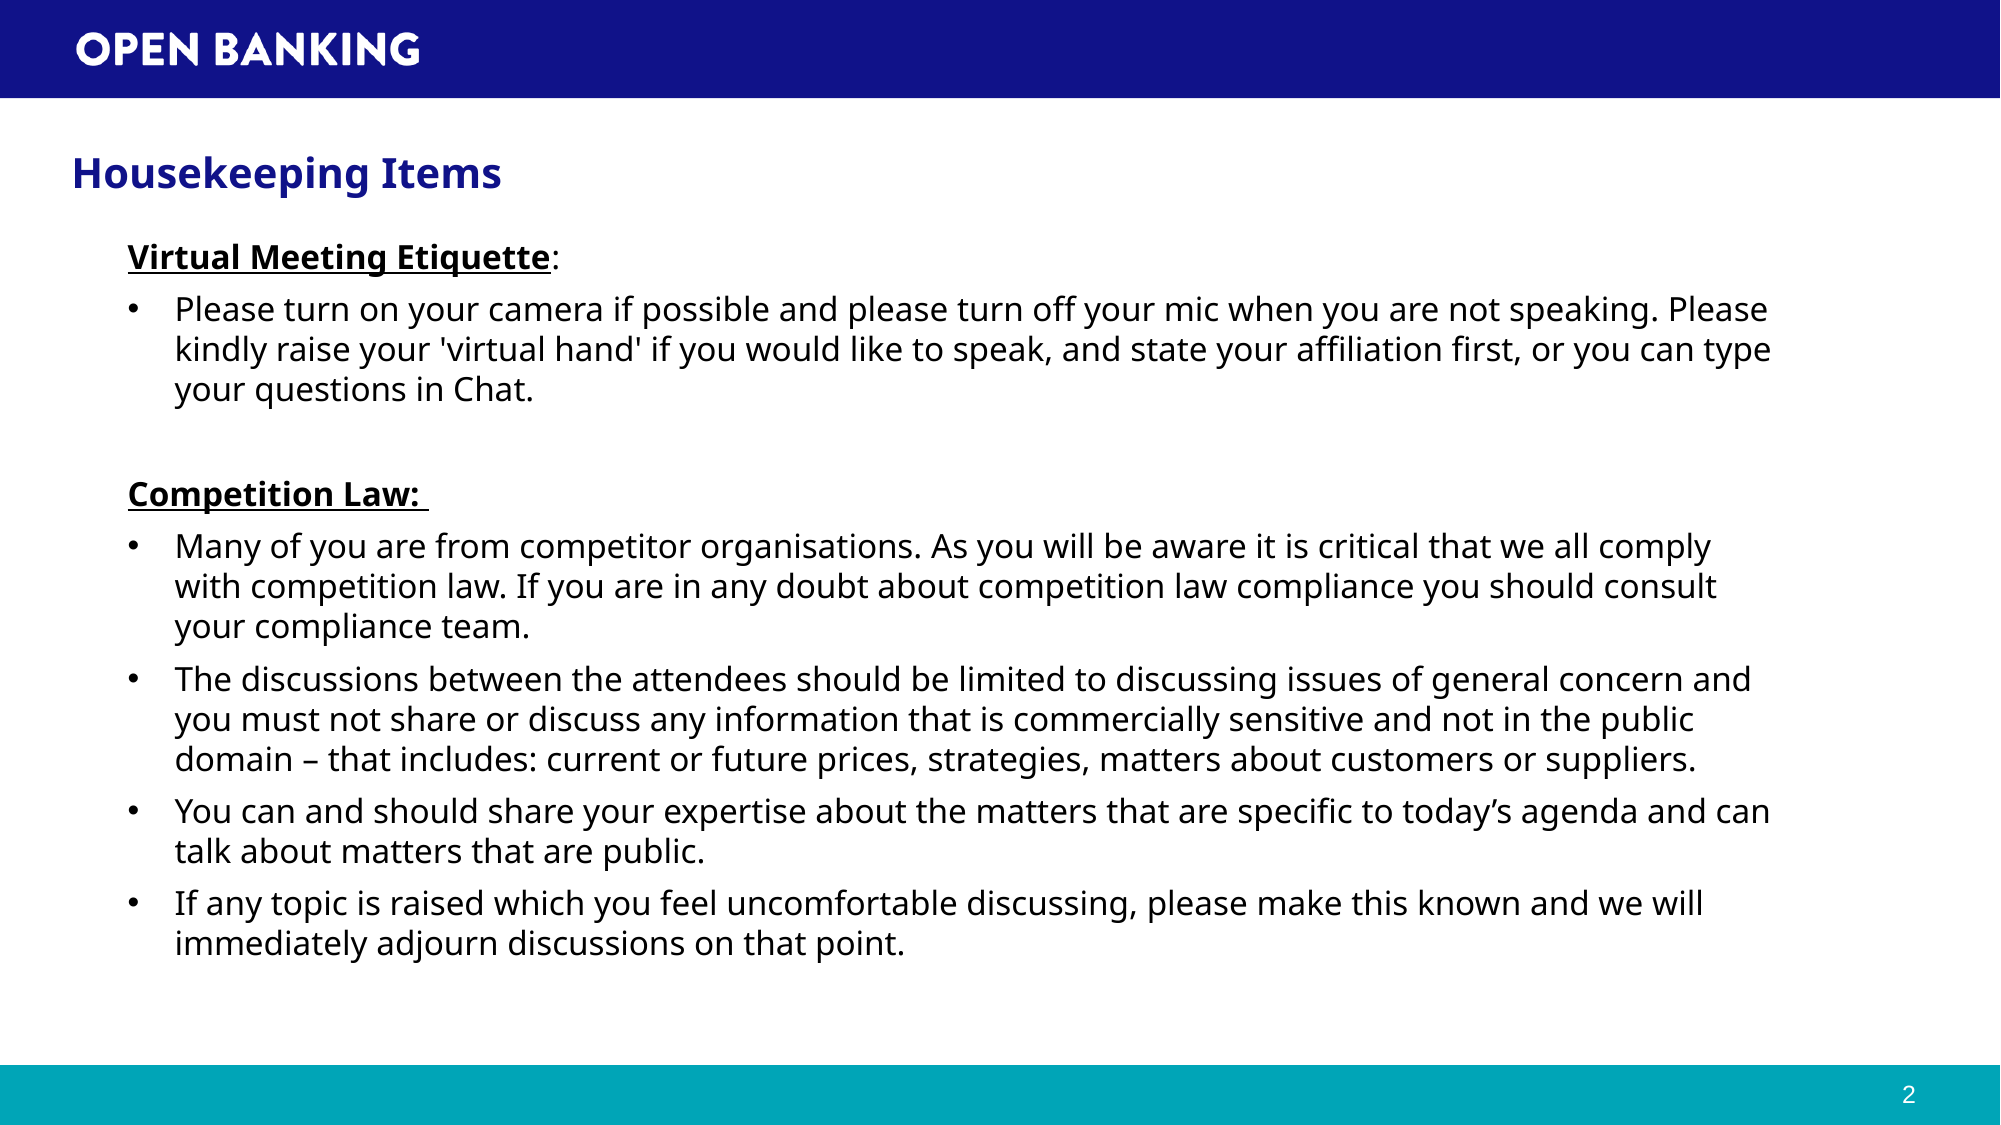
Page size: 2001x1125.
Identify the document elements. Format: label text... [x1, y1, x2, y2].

picture [43, 0, 452, 99]
list Virtual Meeting Etiquette: Please turn on your camera if possible and please turn off your mic when you are not speaking. Please kindly raise your 'virtual hand' if you would like to speak, and state your affiliation first, or you can type your questions in Chat. Competition Law: Many of you are from competitor organisations. As you will be aware it is critical that we all comply with competition law. If you are in any doubt about competition law compliance you should consult your compliance team. The discussions between the attendees should be limited to discussing issues of general concern and you must not share or discuss any information that is commercially sensitive and not in the public domain – that includes: current or future prices, strategies, matters about customers or suppliers. You can and should share your expertise about the matters that are specific to today’s agenda and can talk about matters that are public. If any topic is raised which you feel uncomfortable discussing, please make this known and we will immediately adjourn discussions on that point. [112, 228, 1799, 1028]
title Housekeeping Items [56, 145, 665, 229]
slide_number 2 [1412, 1064, 1932, 1124]
